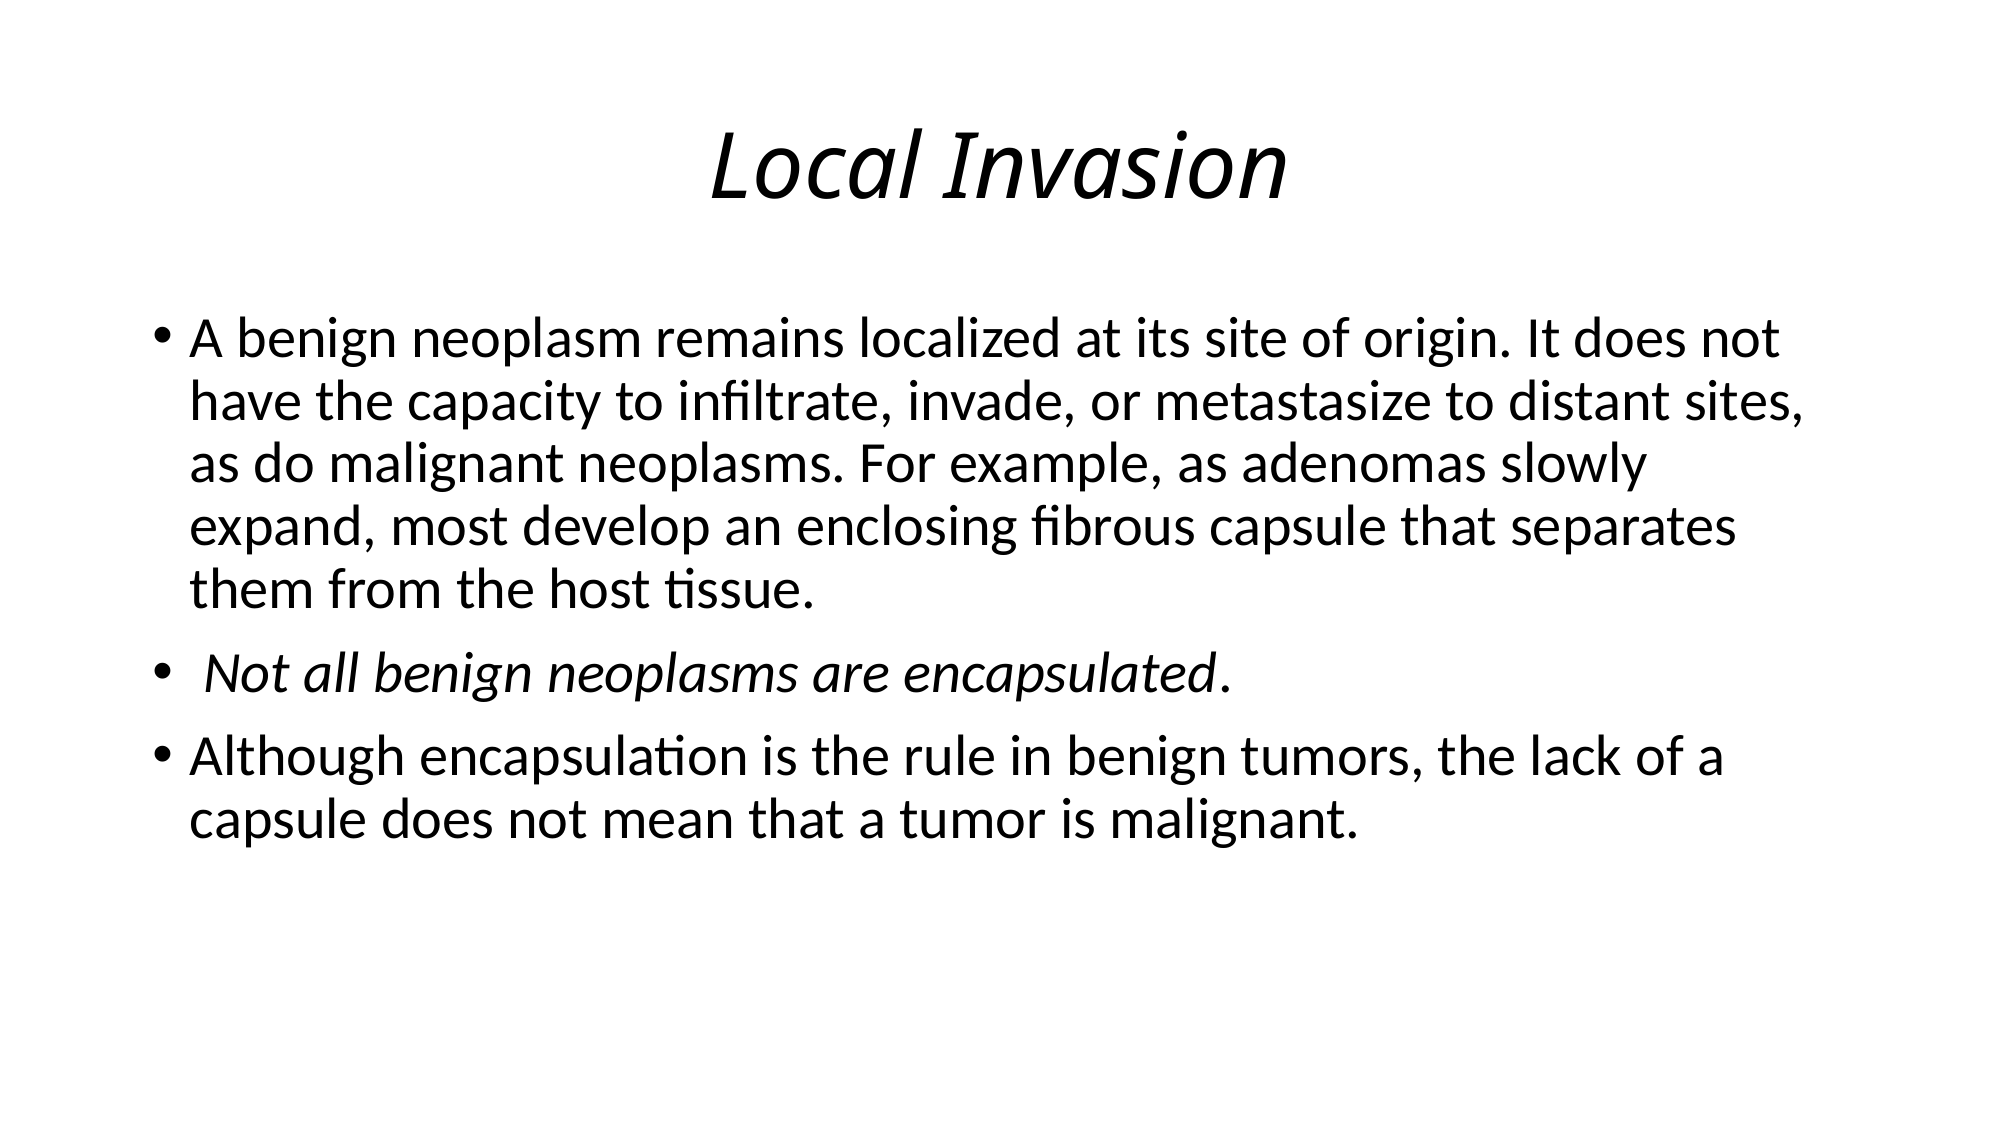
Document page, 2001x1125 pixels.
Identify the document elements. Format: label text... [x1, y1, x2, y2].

list A benign neoplasm remains localized at its site of origin. It does not have the capacity to infiltrate, invade, or metastasize to distant sites, as do malignant neoplasms. For example, as adenomas slowly expand, most develop an enclosing fibrous capsule that separates them from the host tissue. Not all benign neoplasms are encapsulated. Although encapsulation is the rule in benign tumors, the lack of a capsule does not mean that a tumor is malignant. [137, 299, 1863, 1014]
title Local Invasion [137, 59, 1863, 278]
